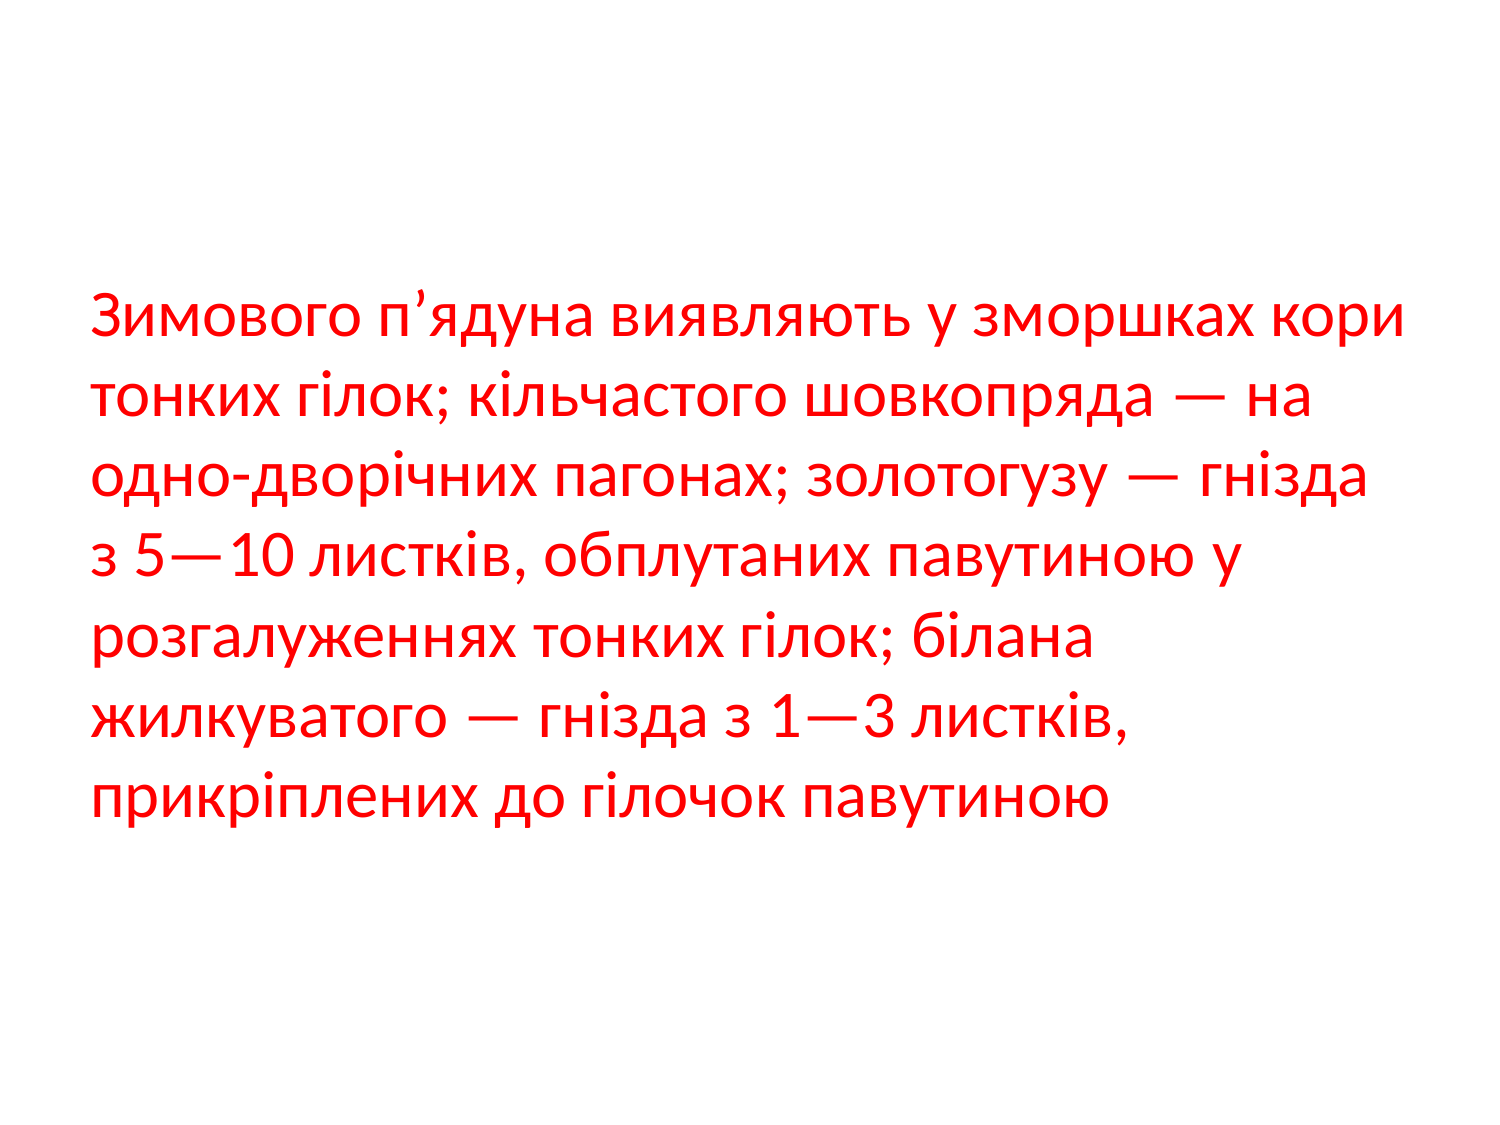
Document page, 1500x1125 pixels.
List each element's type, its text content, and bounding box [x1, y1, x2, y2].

list Зимового п’ядуна виявляють у зморшках кори тонких гілок; кільчастого шовкопряда — на одно-дворічних пагонах; золотогузу — гнізда з 5—10 листків, обплутаних павутиною у розгалуженнях тонких гілок; білана жилкуватого — гнізда з 1—3 листків, прикріплених до гілочок павутиною [75, 262, 1425, 1005]
